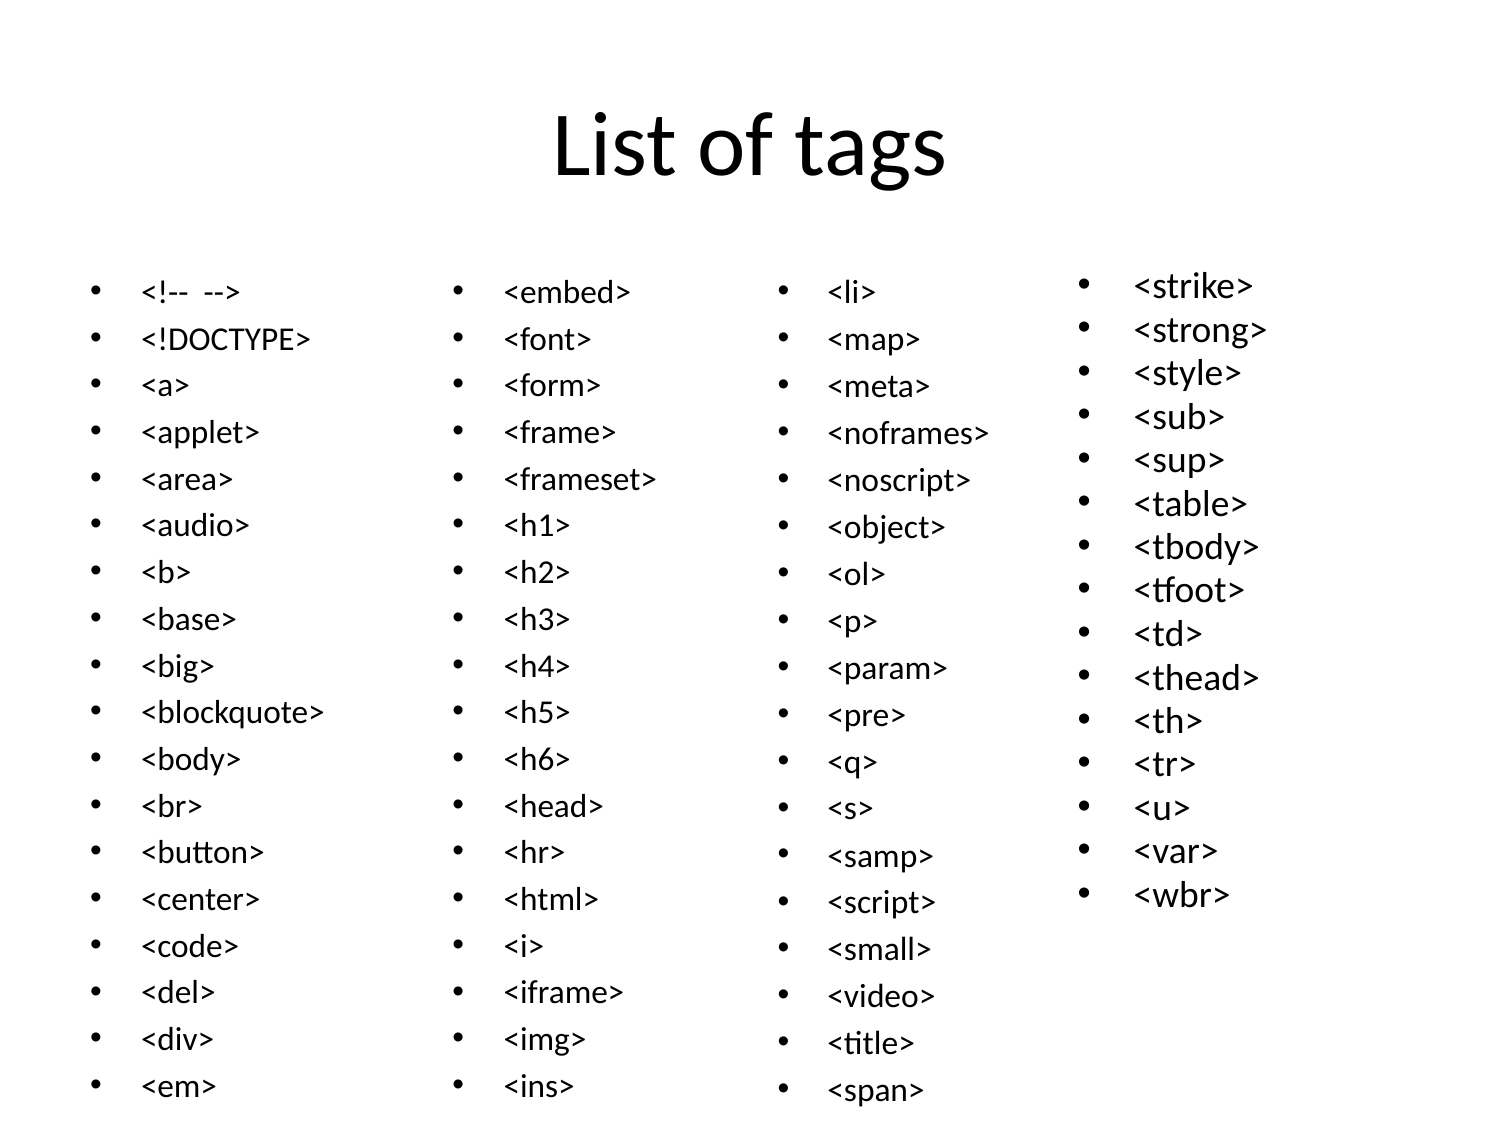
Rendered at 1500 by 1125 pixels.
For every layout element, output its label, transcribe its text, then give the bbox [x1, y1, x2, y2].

text_box <embed> <font> <form> <frame> <frameset> <h1> <h2> <h3> <h4> <h5> <h6> <head> <hr> <html> <i> <iframe> <img> <ins> [437, 262, 762, 1125]
title List of tags [75, 45, 1425, 233]
text_box <li> <map> <meta> <noframes> <noscript> <object> <ol> <p> <param> <pre> <q> <s> <samp> <script> <small> <video> <title> <span> [762, 262, 1062, 1125]
text_box <strike> <strong> <style> <sub> <sup> <table> <tbody> <tfoot> <td> <thead> <th> <tr> <u> <var> <wbr> [1062, 262, 1413, 1125]
list <!-- --> <!DOCTYPE> <a> <applet> <area> <audio> <b> <base> <big> <blockquote> <body> <br> <button> <center> <code> <del> <div> <em> [75, 262, 425, 1125]
